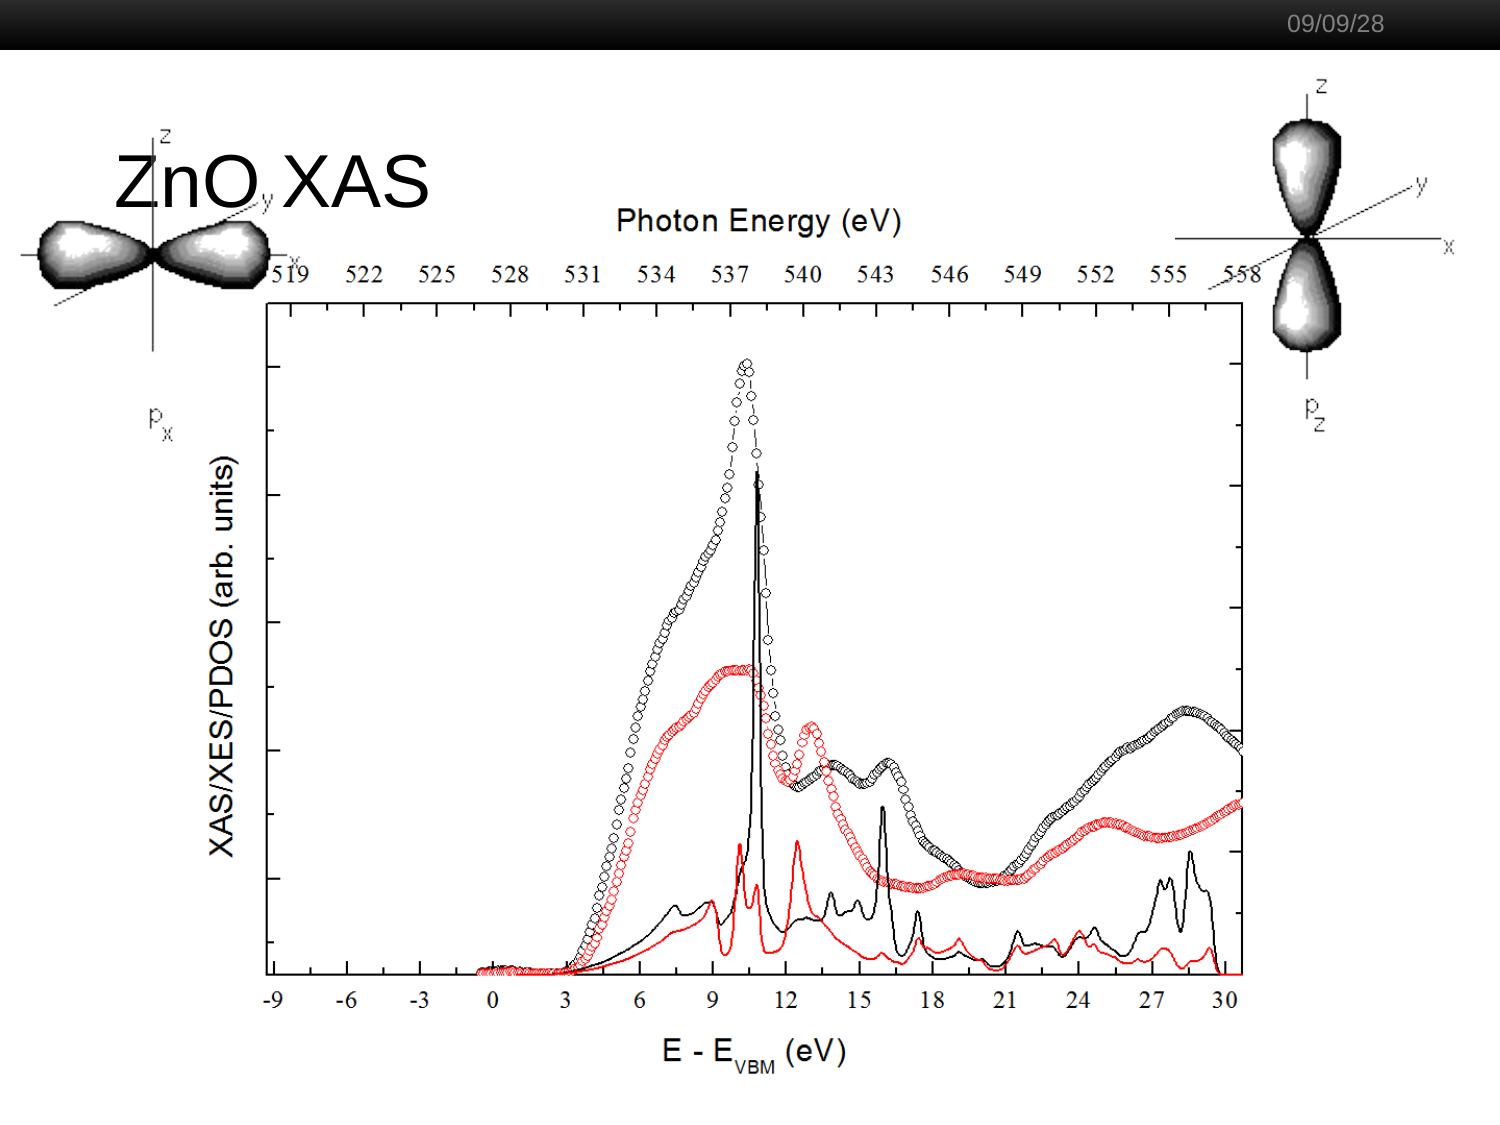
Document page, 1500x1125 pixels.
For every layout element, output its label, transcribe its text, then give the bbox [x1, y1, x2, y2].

picture [1174, 68, 1461, 445]
text_box [46, 949, 329, 1090]
picture [0, 89, 311, 466]
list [198, 198, 1266, 1081]
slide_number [1087, 0, 1401, 51]
title ZnO XAS [315, 124, 1169, 197]
